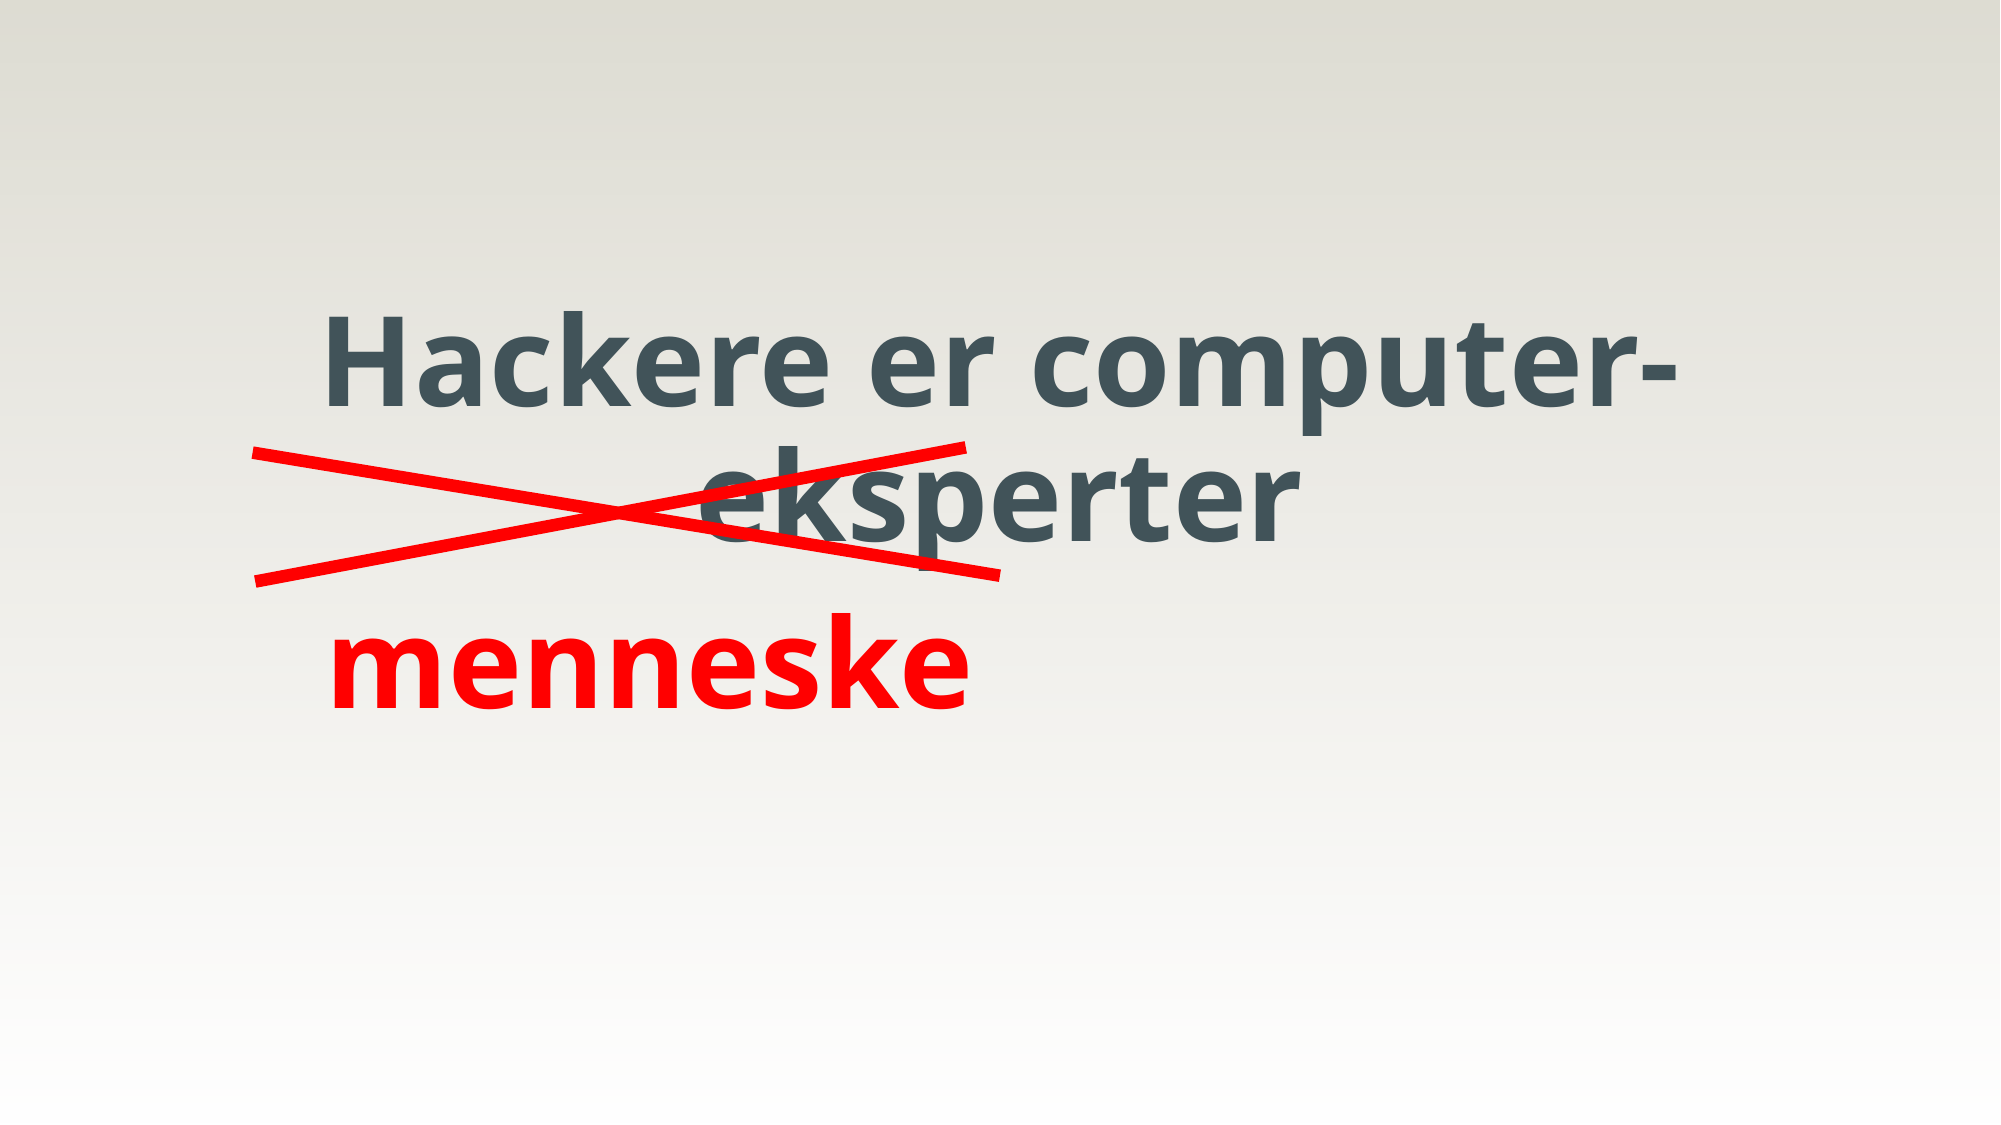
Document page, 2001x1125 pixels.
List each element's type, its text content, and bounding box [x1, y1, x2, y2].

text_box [254, 447, 966, 582]
text_box menneske [228, 563, 1071, 743]
title Hackere er computer-eksperter [249, 184, 1750, 576]
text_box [971, 452, 1001, 576]
